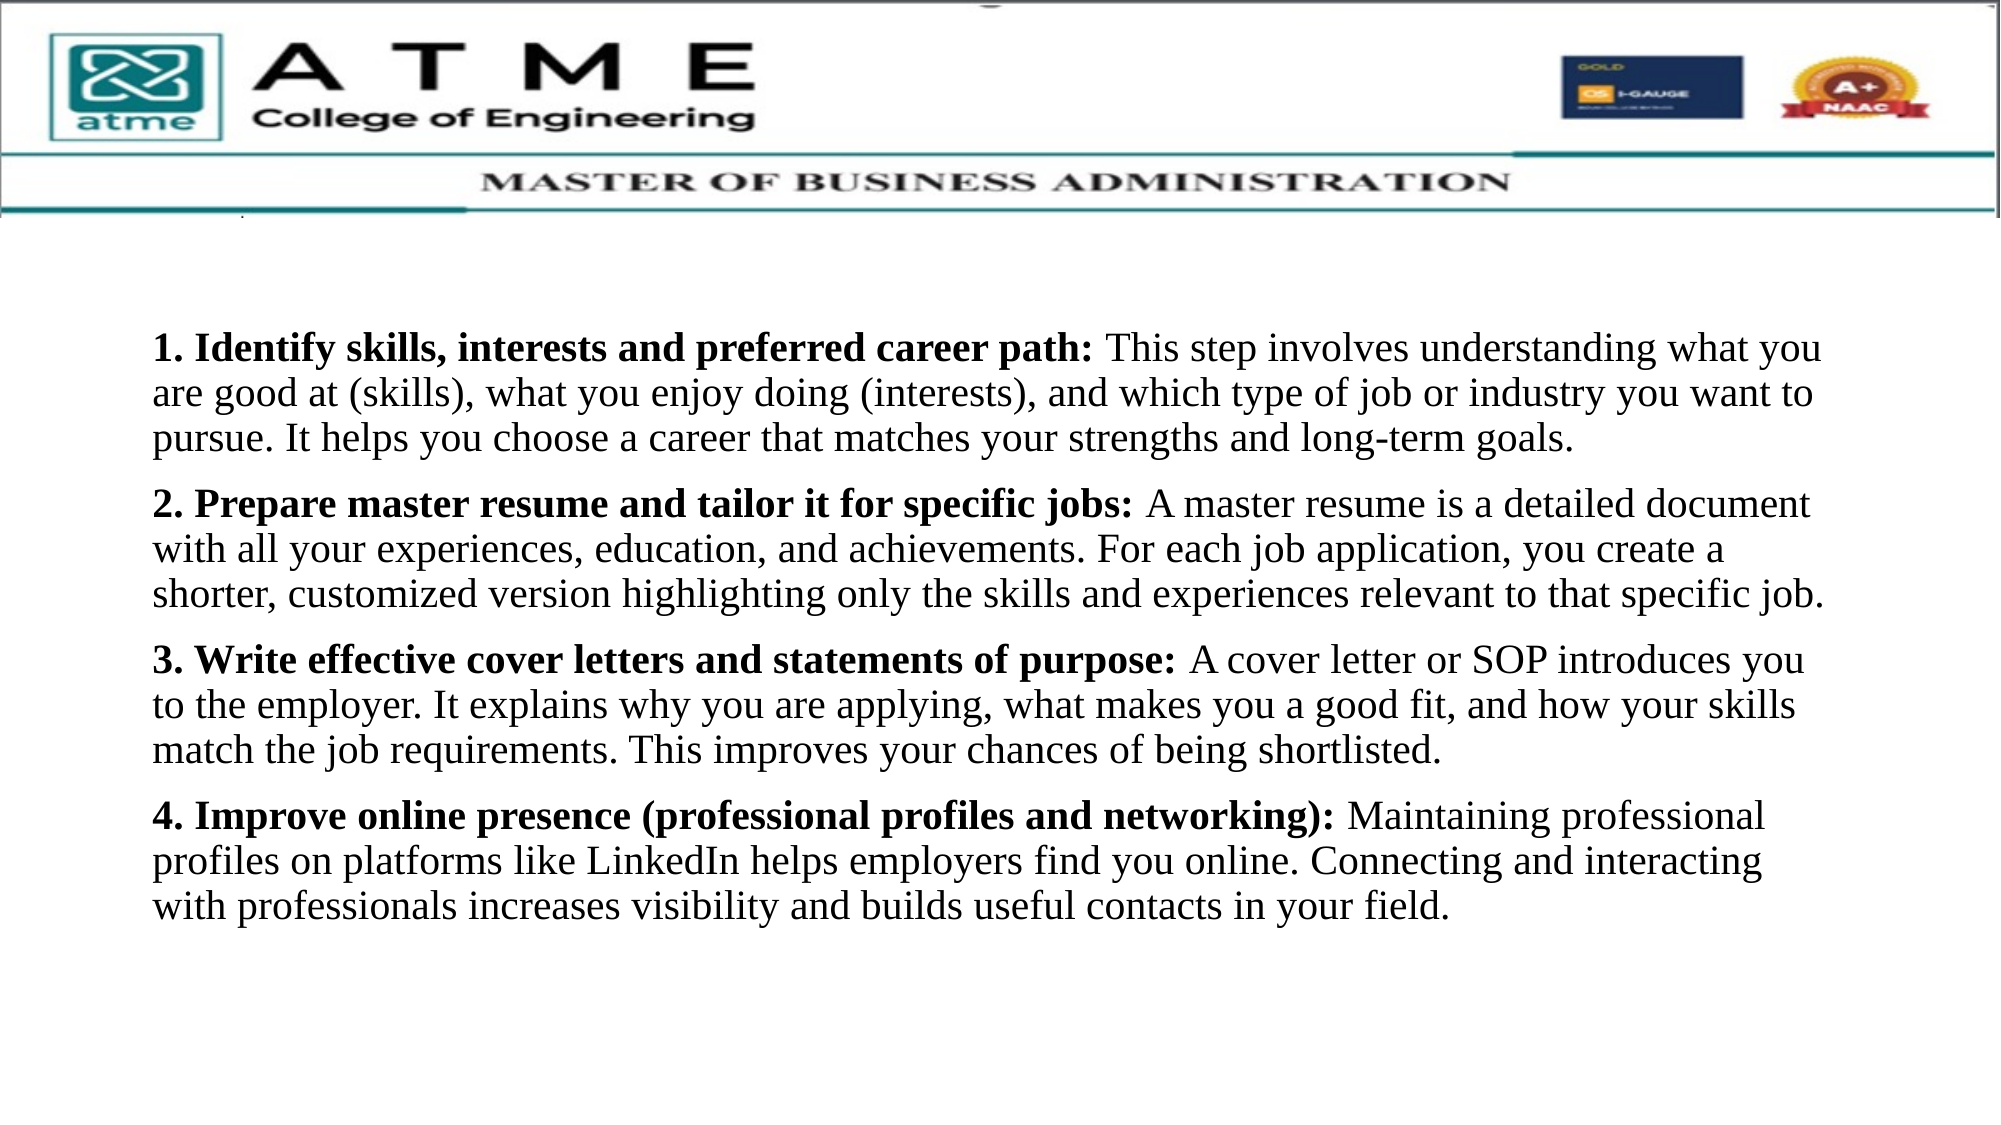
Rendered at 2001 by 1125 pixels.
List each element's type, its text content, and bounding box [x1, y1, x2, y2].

list 1. Identify skills, interests and preferred career path: This step involves understanding what you are good at (skills), what you enjoy doing (interests), and which type of job or industry you want to pursue. It helps you choose a career that matches your strengths and long-term goals. 2. Prepare master resume and tailor it for specific jobs: A master resume is a detailed document with all your experiences, education, and achievements. For each job application, you create a shorter, customized version highlighting only the skills and experiences relevant to that specific job. 3. Write effective cover letters and statements of purpose: A cover letter or SOP introduces you to the employer. It explains why you are applying, what makes you a good fit, and how your skills match the job requirements. This improves your chances of being shortlisted. 4. Improve online presence (professional profiles and networking): Maintaining professional profiles on platforms like LinkedIn helps employers find you online. Connecting and interacting with professionals increases visibility and builds useful contacts in your field. [137, 317, 1863, 1032]
picture [0, 0, 2000, 218]
